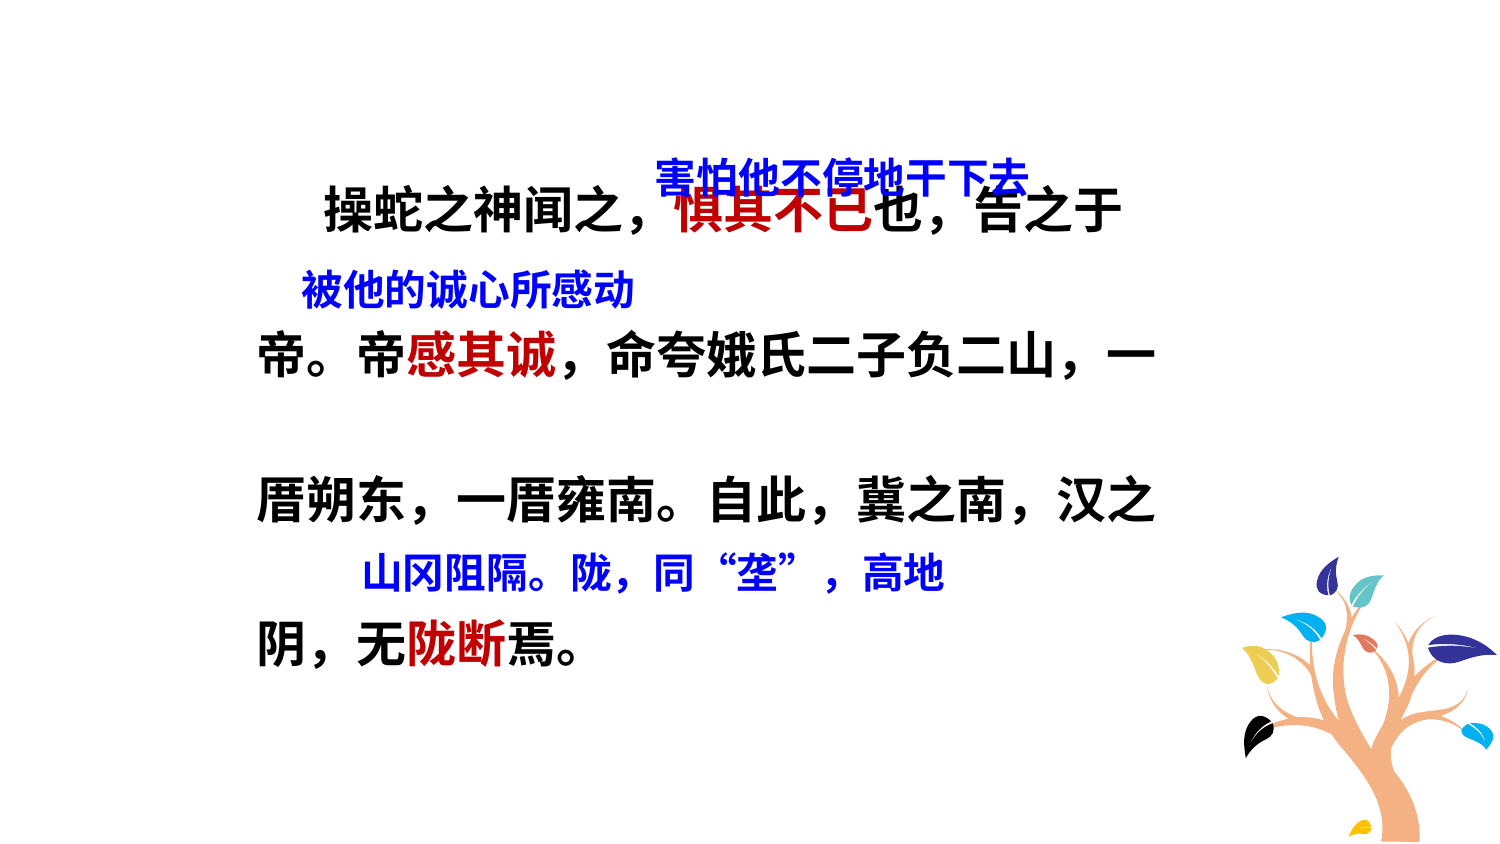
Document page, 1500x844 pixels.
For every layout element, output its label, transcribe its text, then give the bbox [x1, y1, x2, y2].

text_box [1427, 634, 1497, 664]
text_box [1244, 715, 1274, 759]
text_box 山冈阻隔。陇，同“垄”，高地 [346, 539, 1041, 605]
text_box [1280, 612, 1326, 642]
text_box 操蛇之神闻之，惧其不已也，告之于 帝。帝感其诚，命夸娥氏二子负二山，一 厝朔东，一厝雍南。自此，冀之南，汉之 阴，无陇断焉。 [242, 148, 1222, 680]
text_box [1349, 575, 1384, 608]
text_box [1353, 634, 1378, 653]
text_box 被他的诚心所感动 [286, 256, 703, 322]
text_box [1241, 645, 1280, 684]
text_box [1316, 556, 1339, 596]
text_box 害怕他不停地干下去 [640, 144, 1103, 210]
text_box [1267, 591, 1468, 842]
text_box [1461, 723, 1494, 750]
text_box [1348, 819, 1372, 837]
